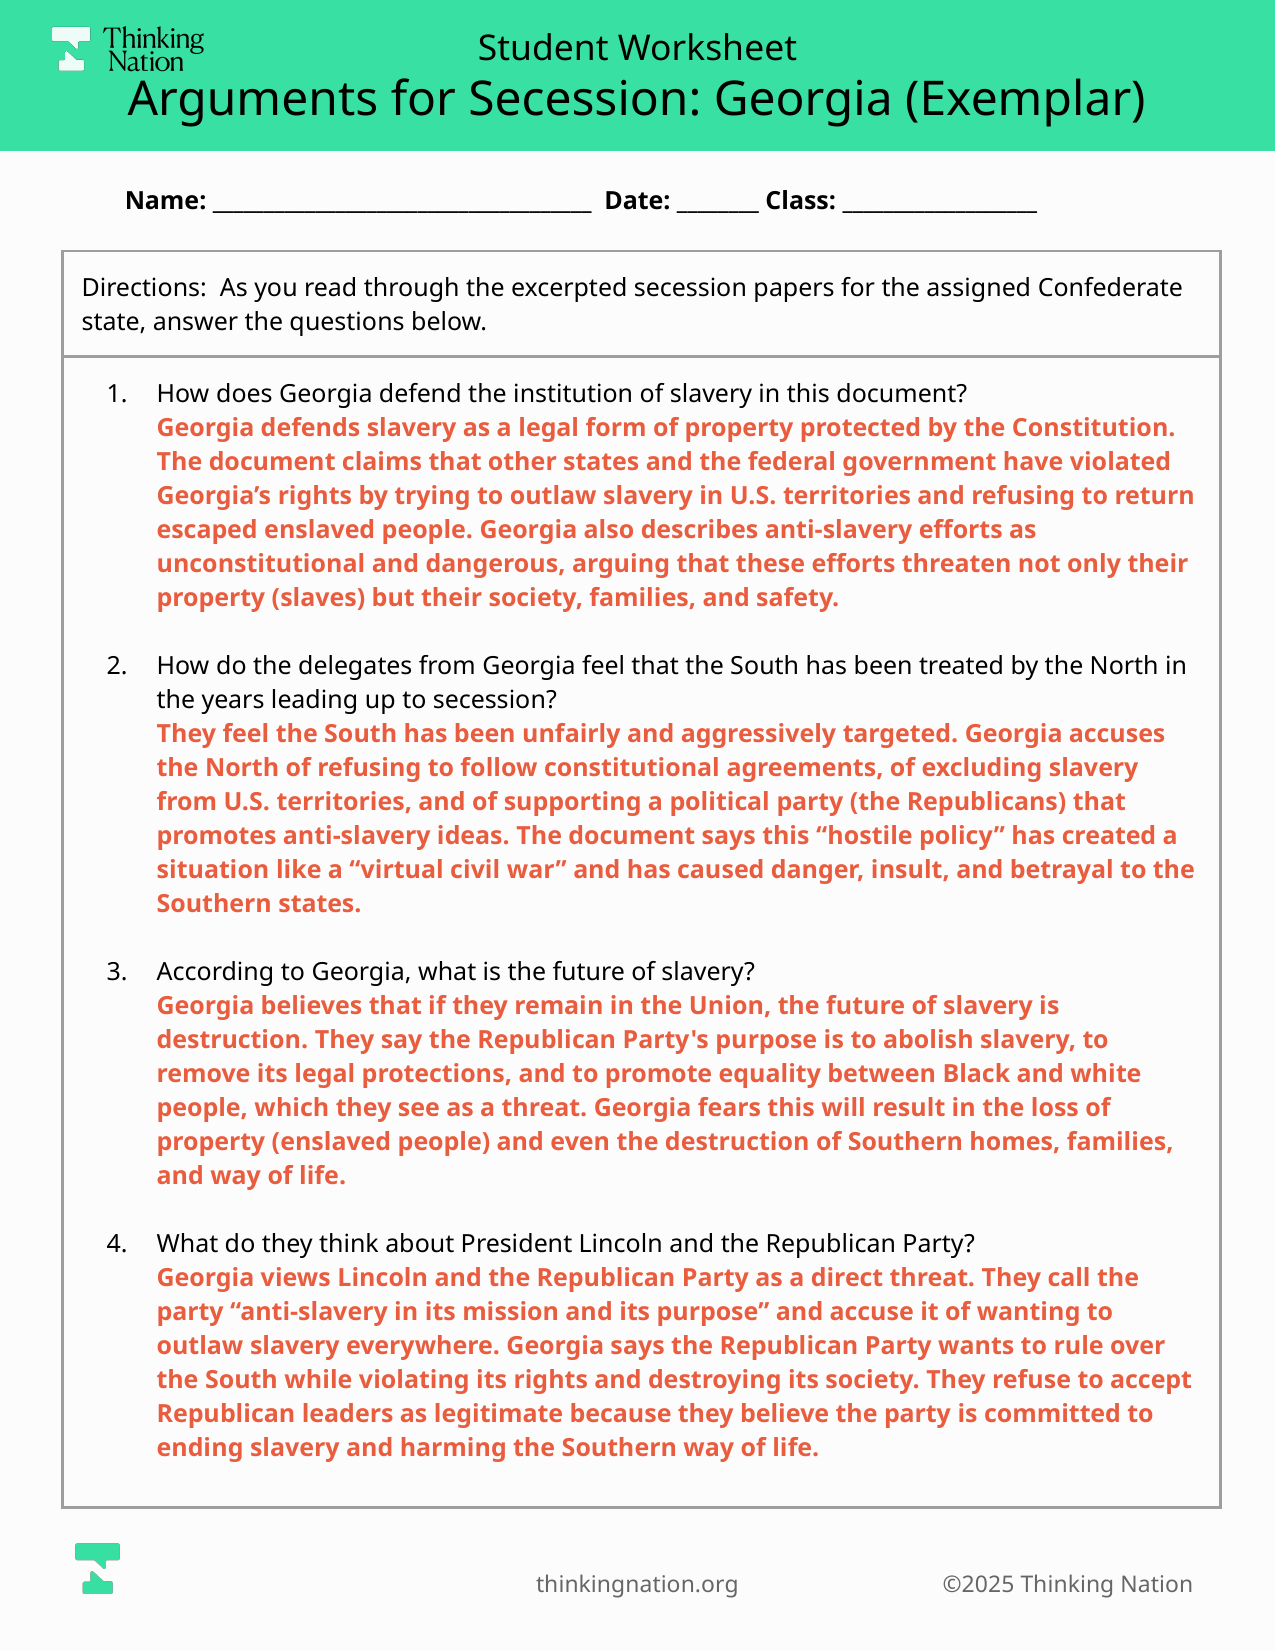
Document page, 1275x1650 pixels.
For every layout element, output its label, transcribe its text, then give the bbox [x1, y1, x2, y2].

picture [62, 1533, 133, 1604]
text_box Student Worksheet Arguments for Secession: Georgia (Exemplar) [0, 0, 1275, 151]
table_cell How does Georgia defend the institution of slavery in this document? Georgia defends slavery as a legal form of property protected by the Constitution. The document claims that other states and the federal government have violated Georgia’s rights by trying to outlaw slavery in U.S. territories and refusing to return escaped enslaved people. Georgia also describes anti-slavery efforts as unconstitutional and dangerous, arguing that these efforts threaten not only their property (slaves) but their society, families, and safety. How do the delegates from Georgia feel that the South has been treated by the North in the years leading up to secession? They feel the South has been unfairly and aggressively targeted. Georgia accuses the North of refusing to follow constitutional agreements, of excluding slavery from U.S. territories, and of supporting a political party (the Republicans) that promotes anti-slavery ideas. The document says this “hostile policy” has created a situation like a “virtual civil war” and has caused danger, insult, and betrayal to the Southern states. According to Georgia, what is the future of slavery? Georgia believes that if they remain in the Union, the future of slavery is destruction. They say the Republican Party's purpose is to abolish slavery, to remove its legal protections, and to promote equality between Black and white people, which they see as a threat. Georgia fears this will result in the loss of property (enslaved people) and even the destruction of Southern homes, families, and way of life. What do they think about President Lincoln and the Republican Party? Georgia views Lincoln and the Republican Party as a direct threat. They call the party “anti-slavery in its mission and its purpose” and accuse it of wanting to outlaw slavery everywhere. Georgia says the Republican Party wants to rule over the South while violating its rights and destroying its society. They refuse to accept Republican leaders as legitimate because they believe the party is committed to ending slavery and harming the Southern way of life. [64, 358, 1219, 1506]
text_box ©2025 Thinking Nation [907, 1553, 1210, 1605]
text_box Name: _____________________________________ Date: ________ Class: ___________________ [109, 169, 1165, 237]
table_header Directions: As you read through the excerpted secession papers for the assigned Confederate state, answer the questions below. [64, 252, 1219, 355]
text_box thinkingnation.org [486, 1553, 789, 1605]
picture [35, 12, 210, 85]
